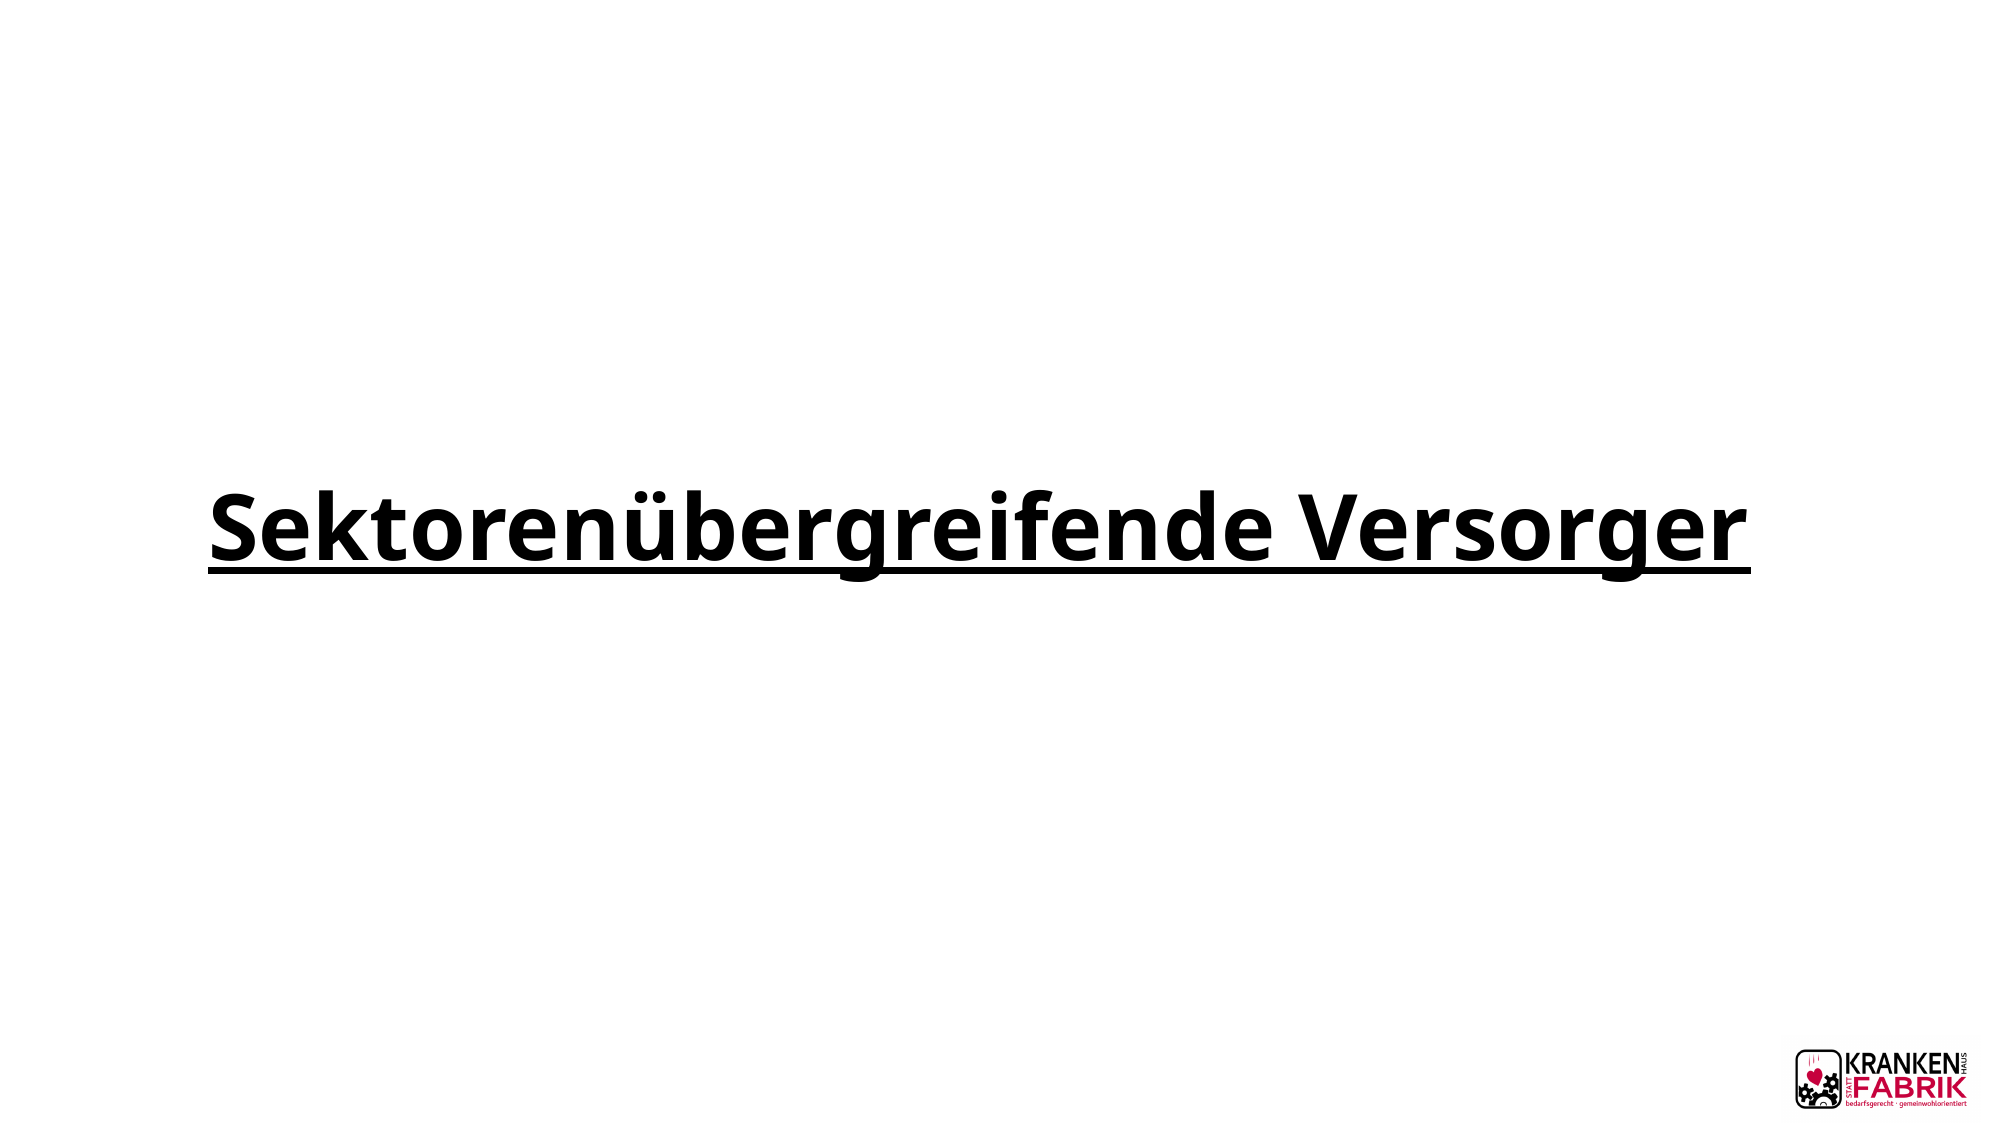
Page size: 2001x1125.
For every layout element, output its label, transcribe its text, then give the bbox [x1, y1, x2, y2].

picture [1781, 1035, 1981, 1123]
title Sektorenübergreifende Versorger [116, 421, 1842, 639]
